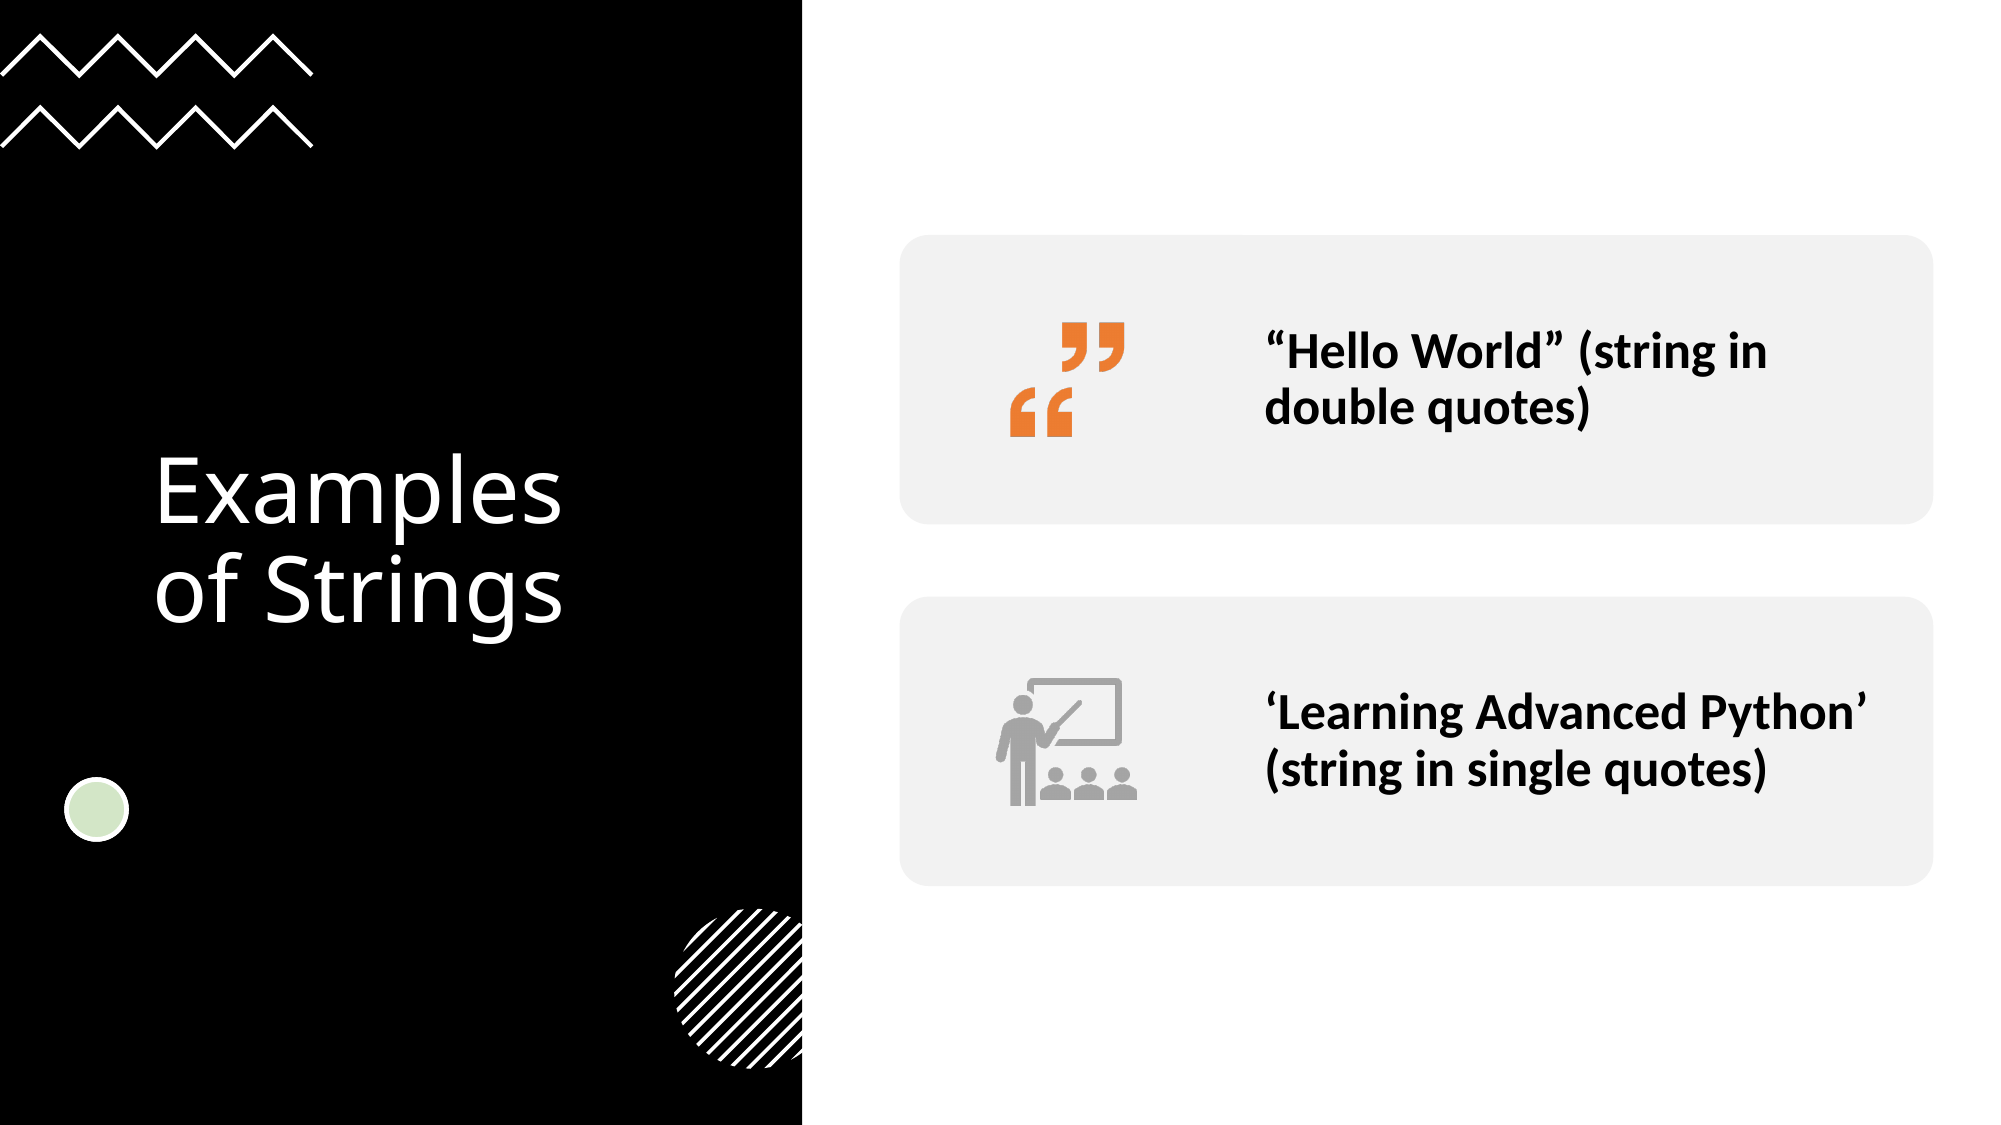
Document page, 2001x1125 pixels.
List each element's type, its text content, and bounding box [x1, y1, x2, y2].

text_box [674, 908, 835, 1069]
text_box [803, 0, 2000, 1125]
title Examples of Strings [137, 196, 663, 892]
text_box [0, 33, 314, 150]
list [899, 78, 1934, 1043]
text_box [0, 0, 803, 1125]
text_box [65, 778, 128, 841]
